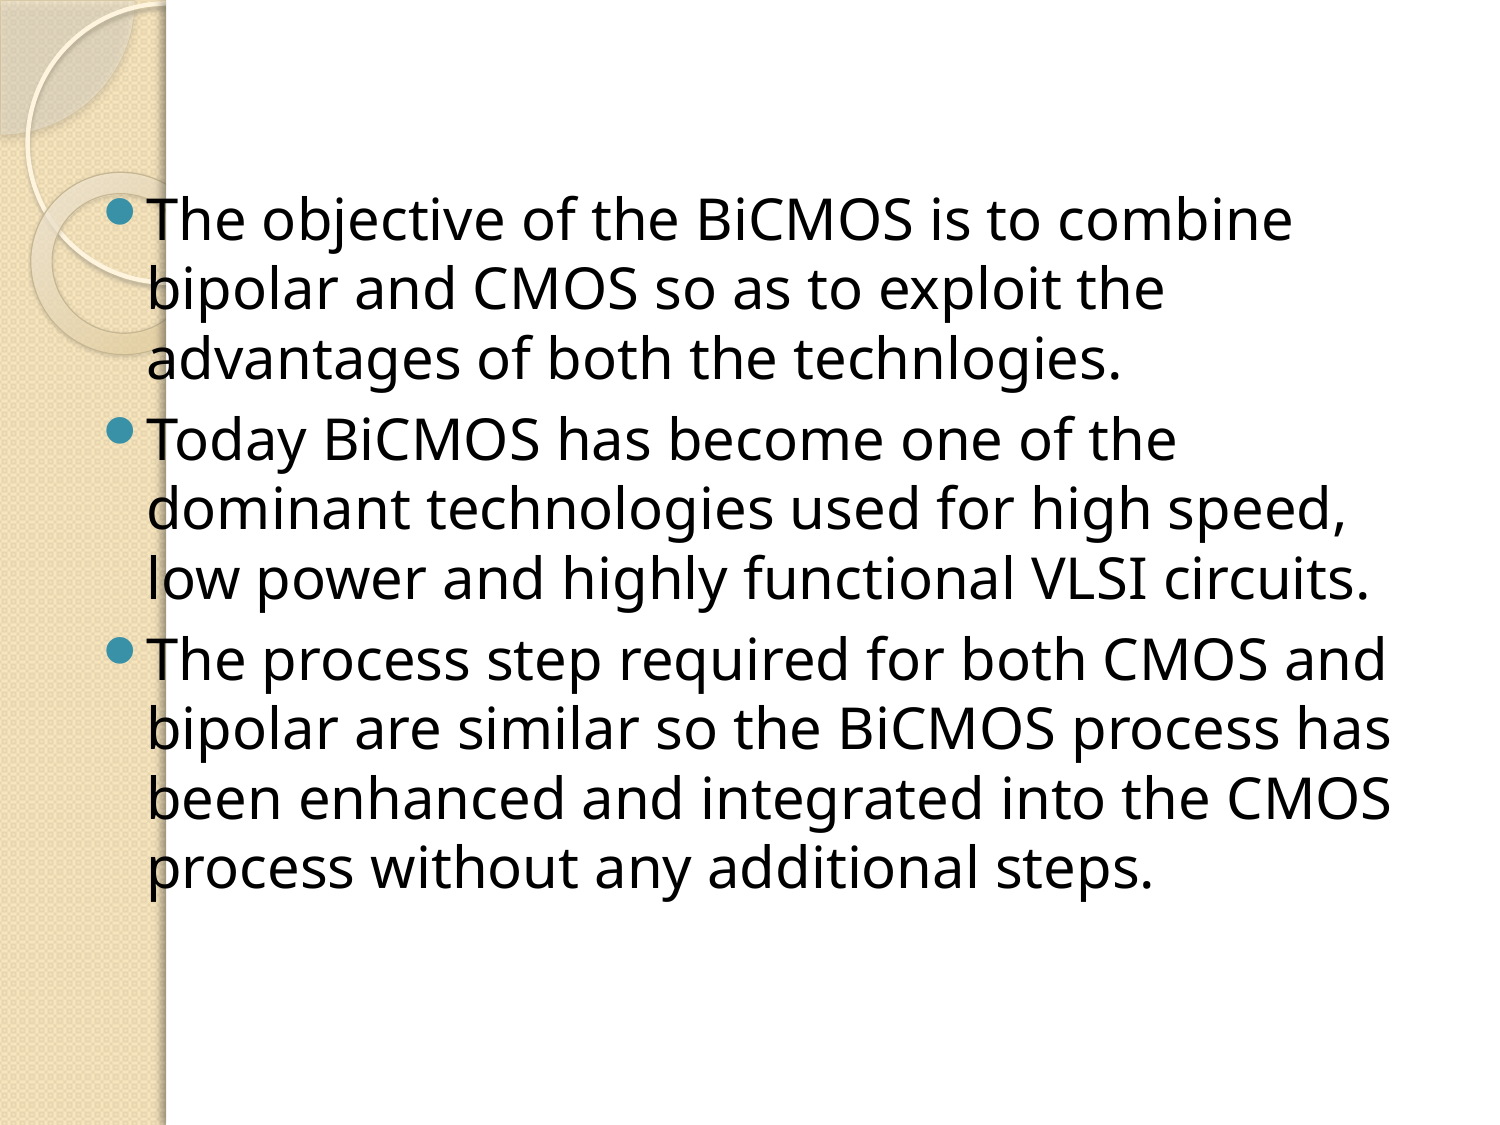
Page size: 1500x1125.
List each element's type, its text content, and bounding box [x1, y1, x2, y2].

list The objective of the BiCMOS is to combine bipolar and CMOS so as to exploit the advantages of both the technlogies. Today BiCMOS has become one of the dominant technologies used for high speed, low power and highly functional VLSI circuits. The process step required for both CMOS and bipolar are similar so the BiCMOS process has been enhanced and integrated into the CMOS process without any additional steps. [75, 174, 1425, 1005]
